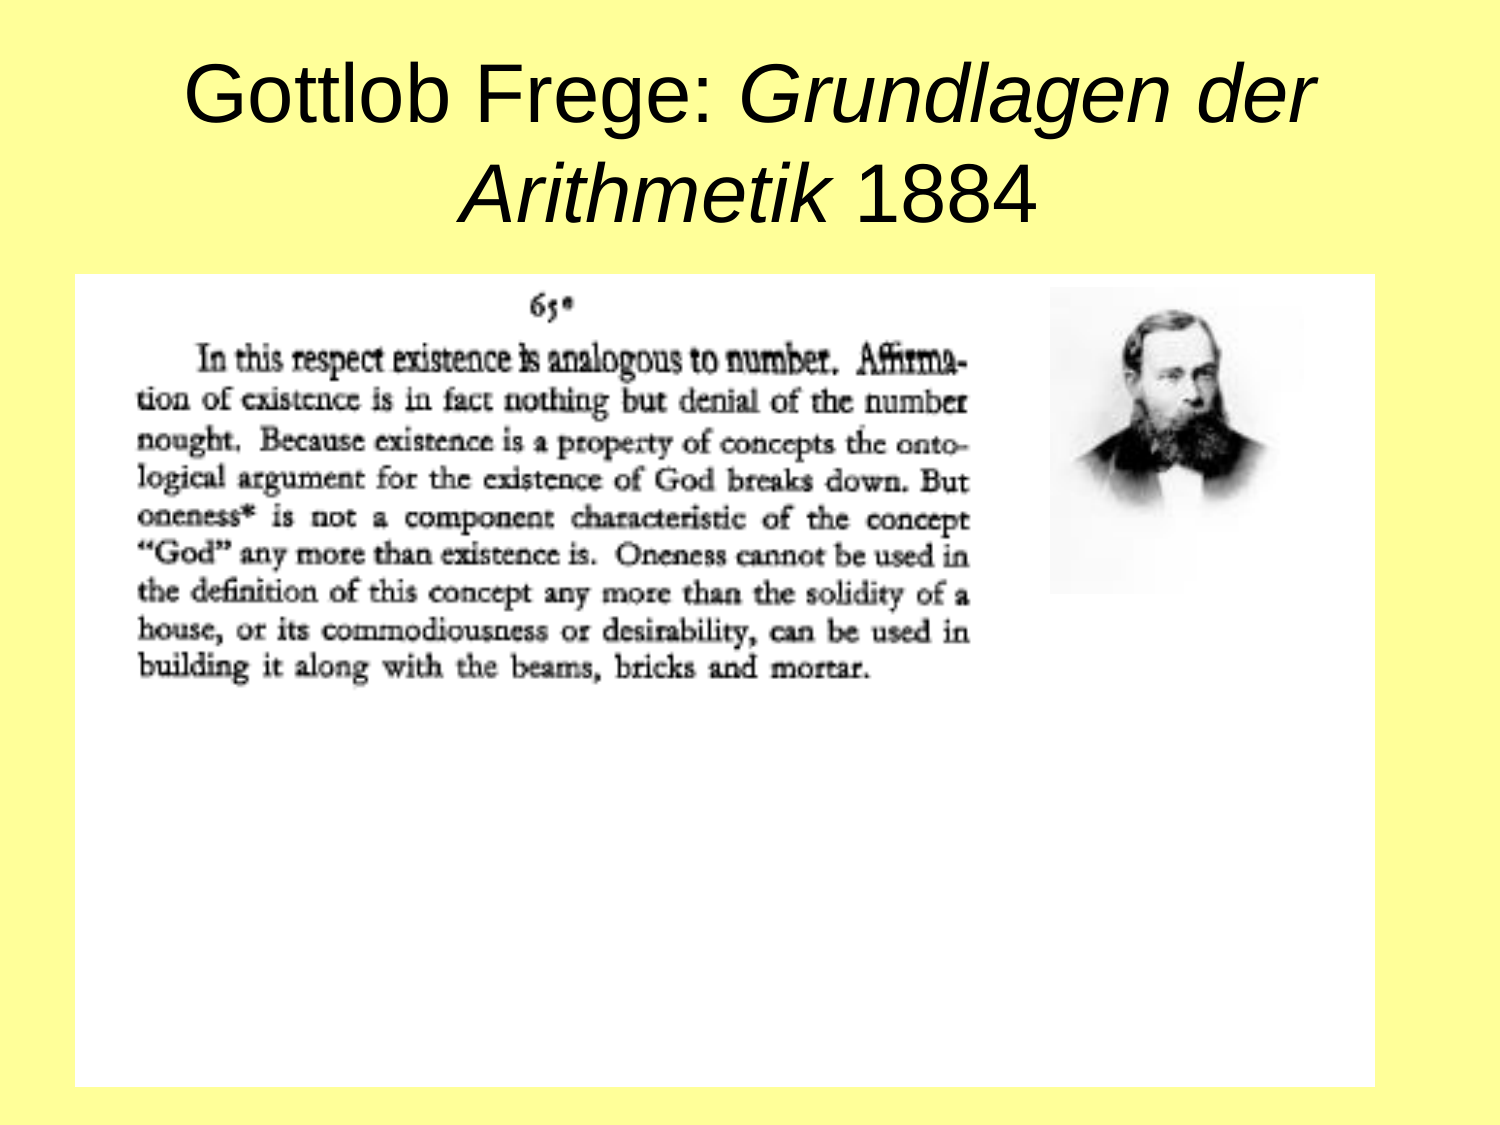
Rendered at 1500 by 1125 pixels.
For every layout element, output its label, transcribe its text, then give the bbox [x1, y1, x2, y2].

picture [74, 274, 1376, 1087]
title Gottlob Frege: Grundlagen der Arithmetik 1884 [75, 45, 1425, 233]
